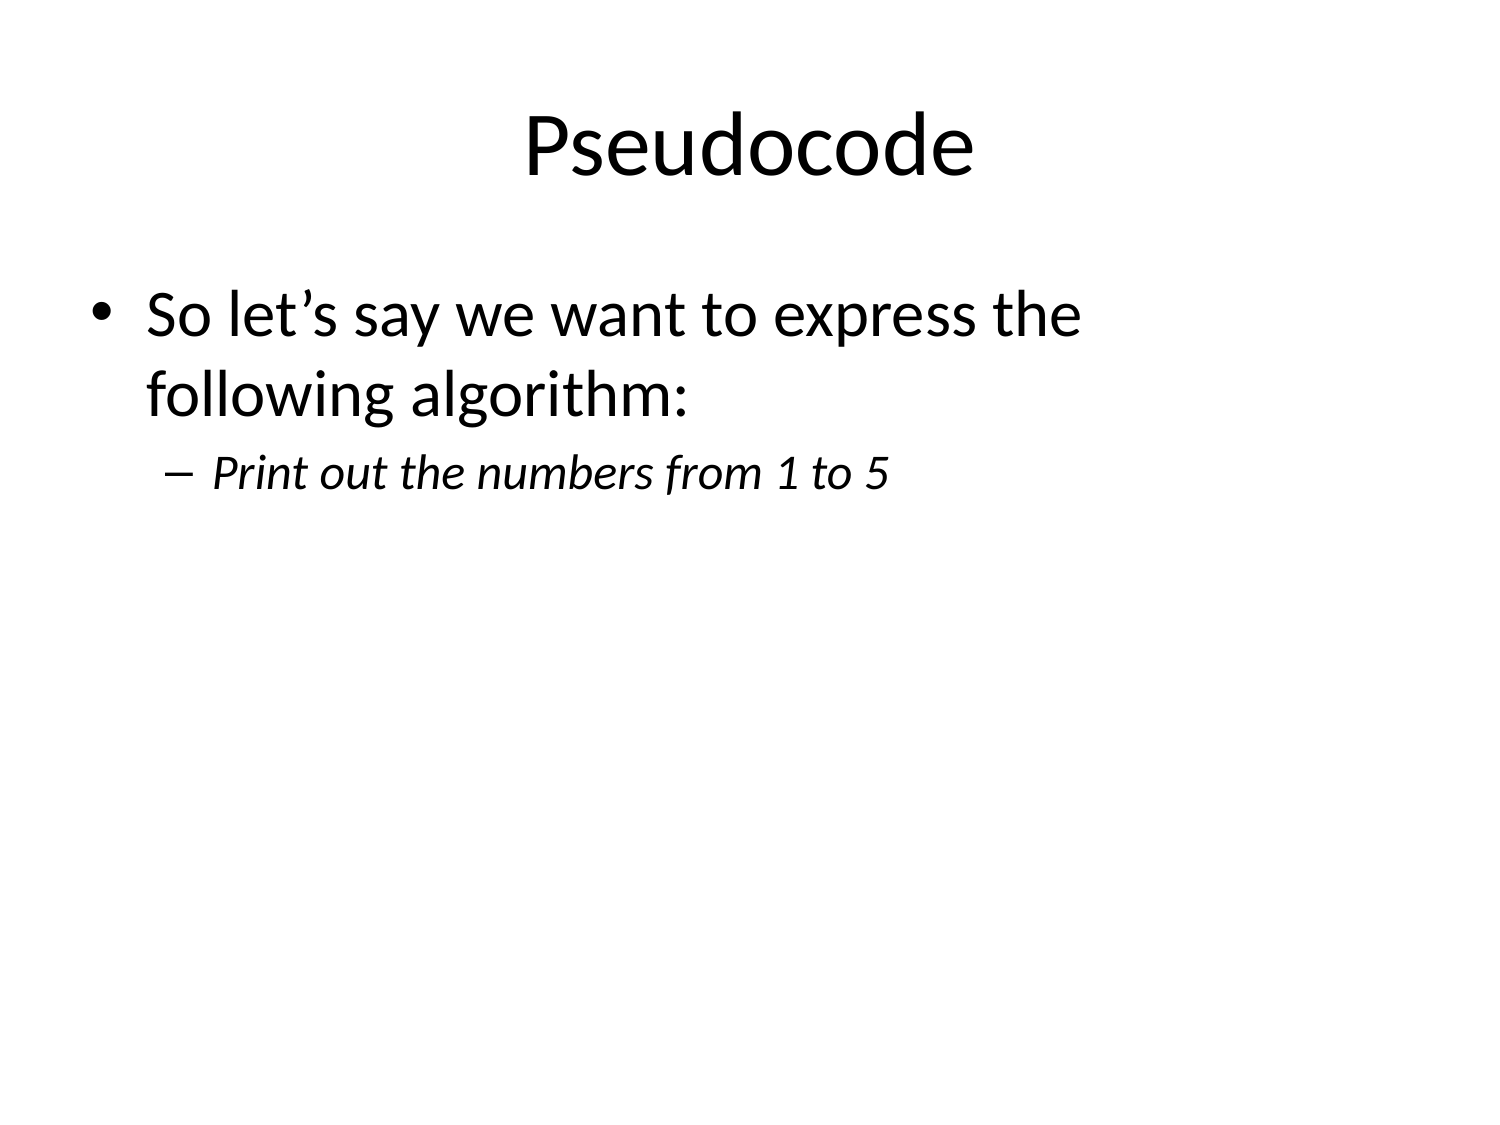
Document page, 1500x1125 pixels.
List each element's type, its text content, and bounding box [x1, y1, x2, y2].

title Pseudocode [75, 45, 1425, 233]
list So let’s say we want to express the following algorithm: Print out the numbers from 1 to 5 [75, 262, 1317, 1005]
